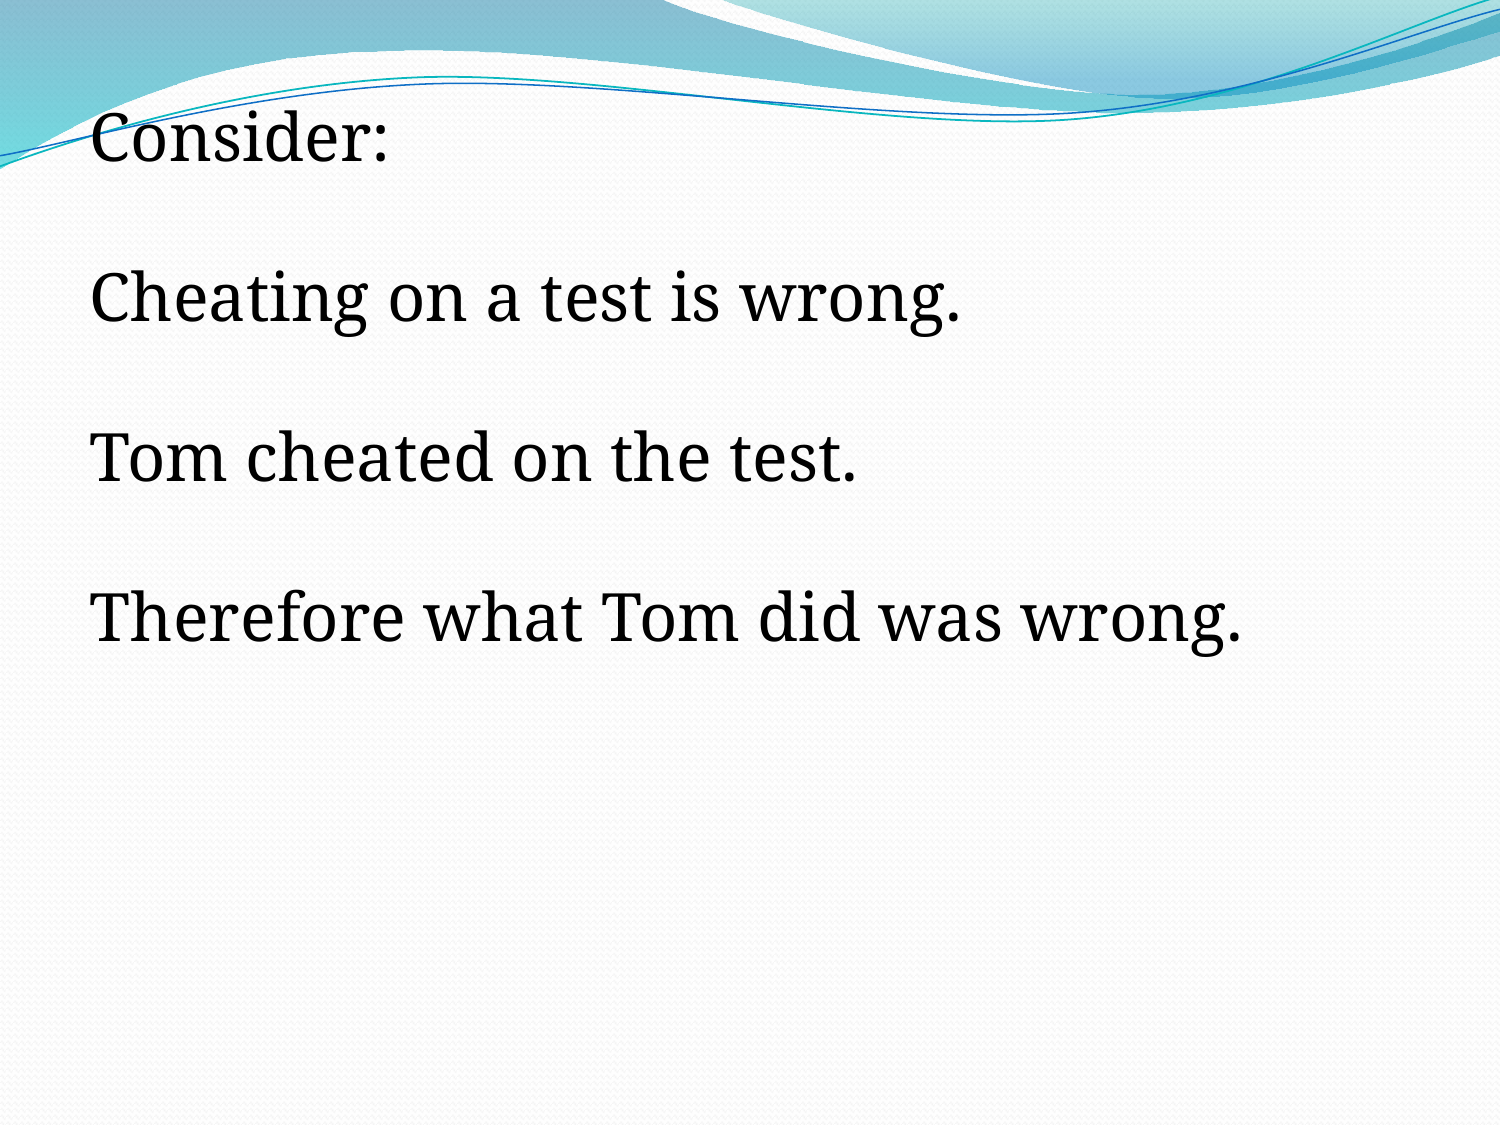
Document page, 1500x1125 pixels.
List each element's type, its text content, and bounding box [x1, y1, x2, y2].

text_box Consider: Cheating on a test is wrong. Tom cheated on the test. Therefore what Tom did was wrong. [74, 87, 1425, 787]
